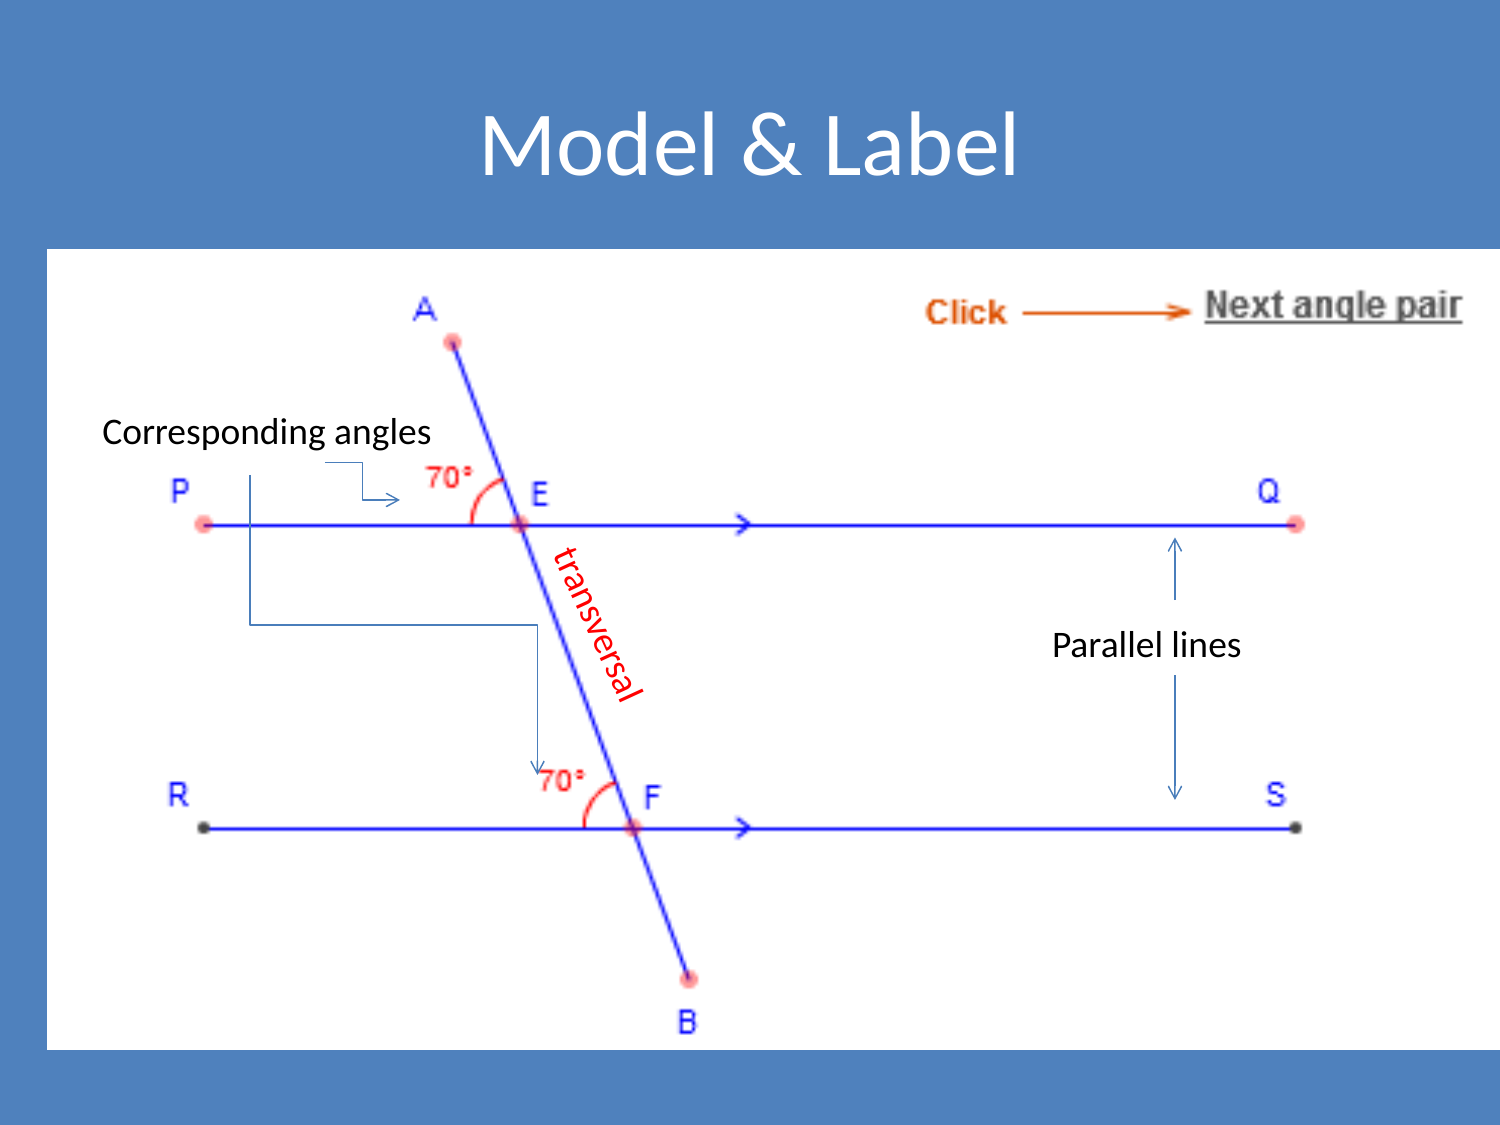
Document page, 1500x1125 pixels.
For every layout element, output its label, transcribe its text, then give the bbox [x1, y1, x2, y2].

title Model & Label [75, 45, 1425, 233]
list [47, 249, 1500, 1051]
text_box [324, 462, 401, 479]
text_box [243, 480, 544, 769]
